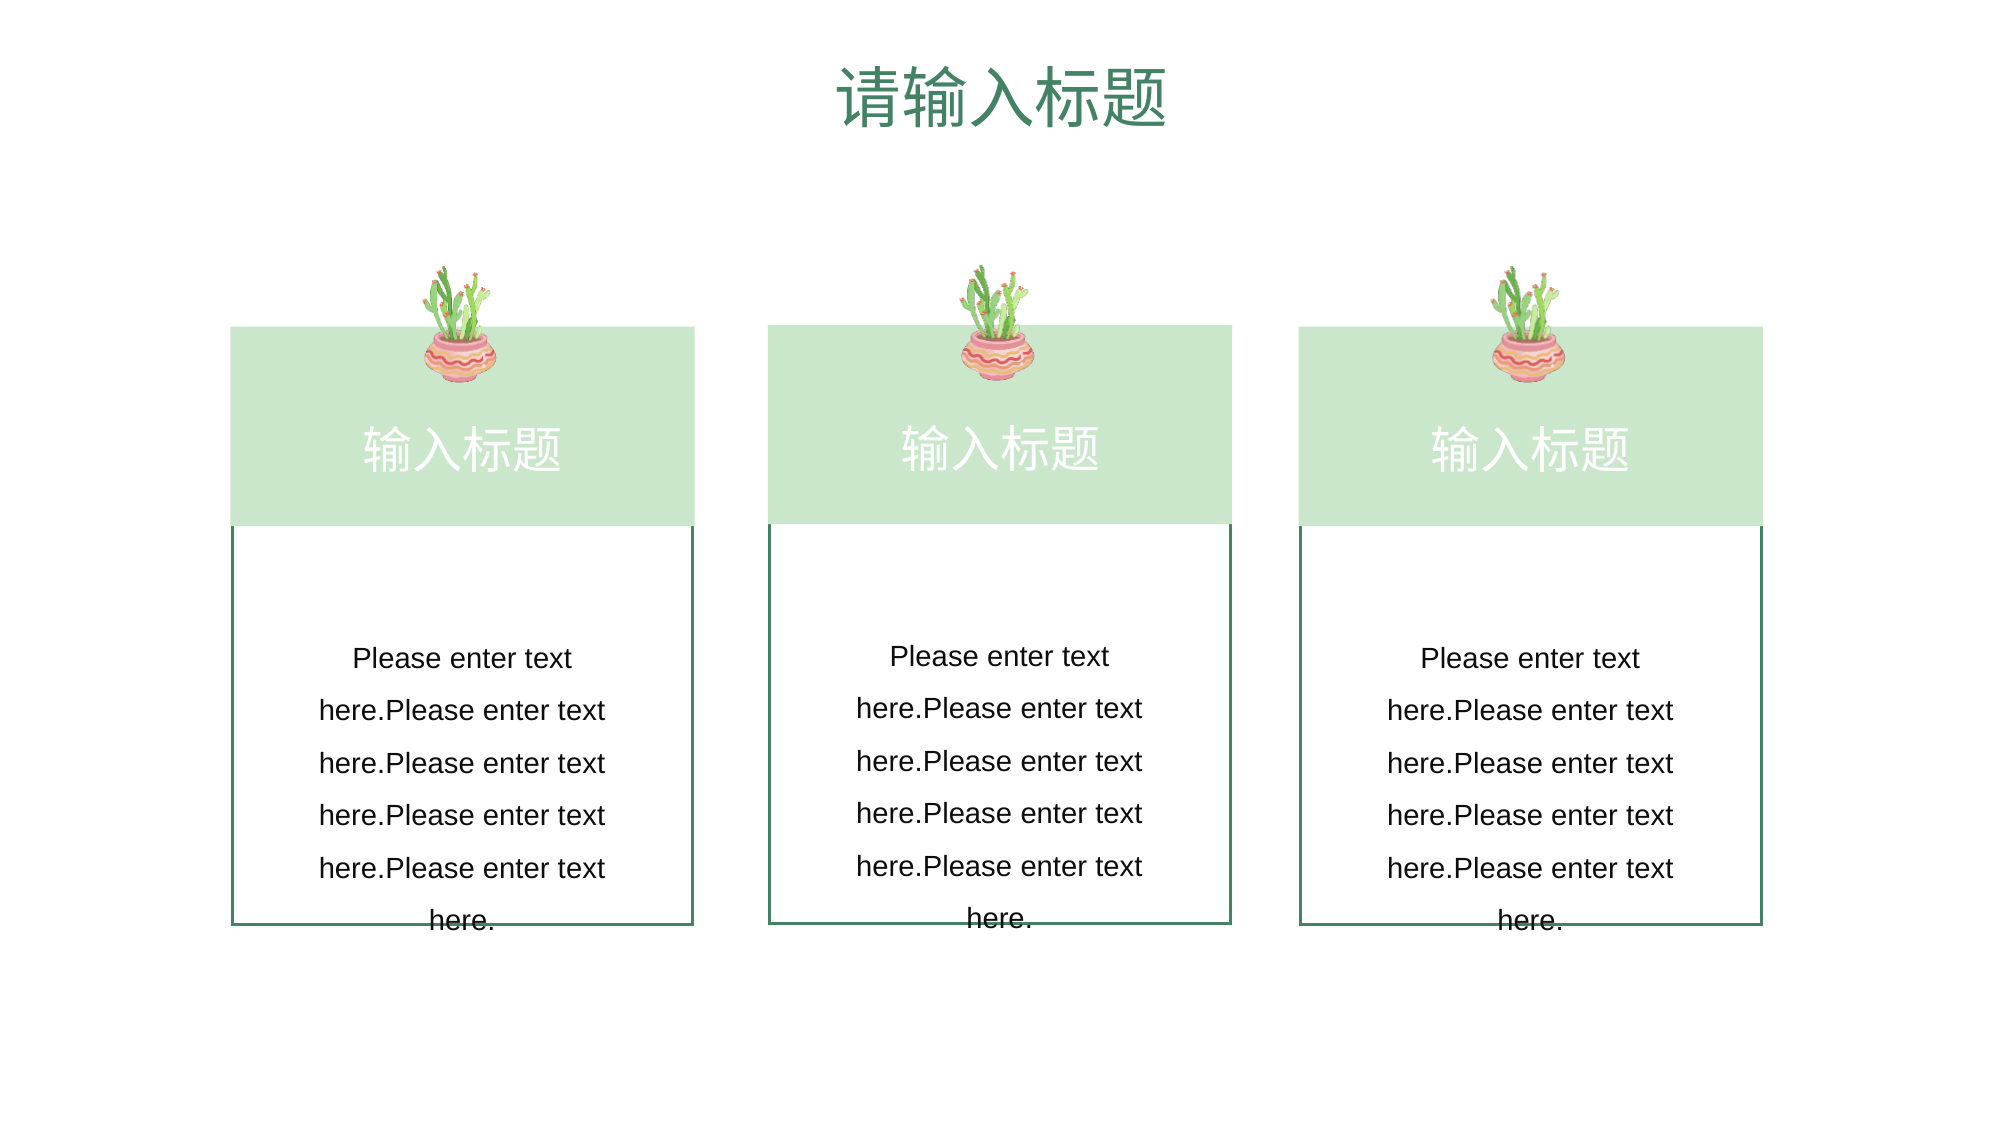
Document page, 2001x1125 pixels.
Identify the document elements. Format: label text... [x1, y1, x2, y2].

text_box 请输入标题 [819, 48, 1184, 143]
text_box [230, 246, 695, 948]
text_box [1298, 246, 1763, 948]
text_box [767, 244, 1233, 946]
